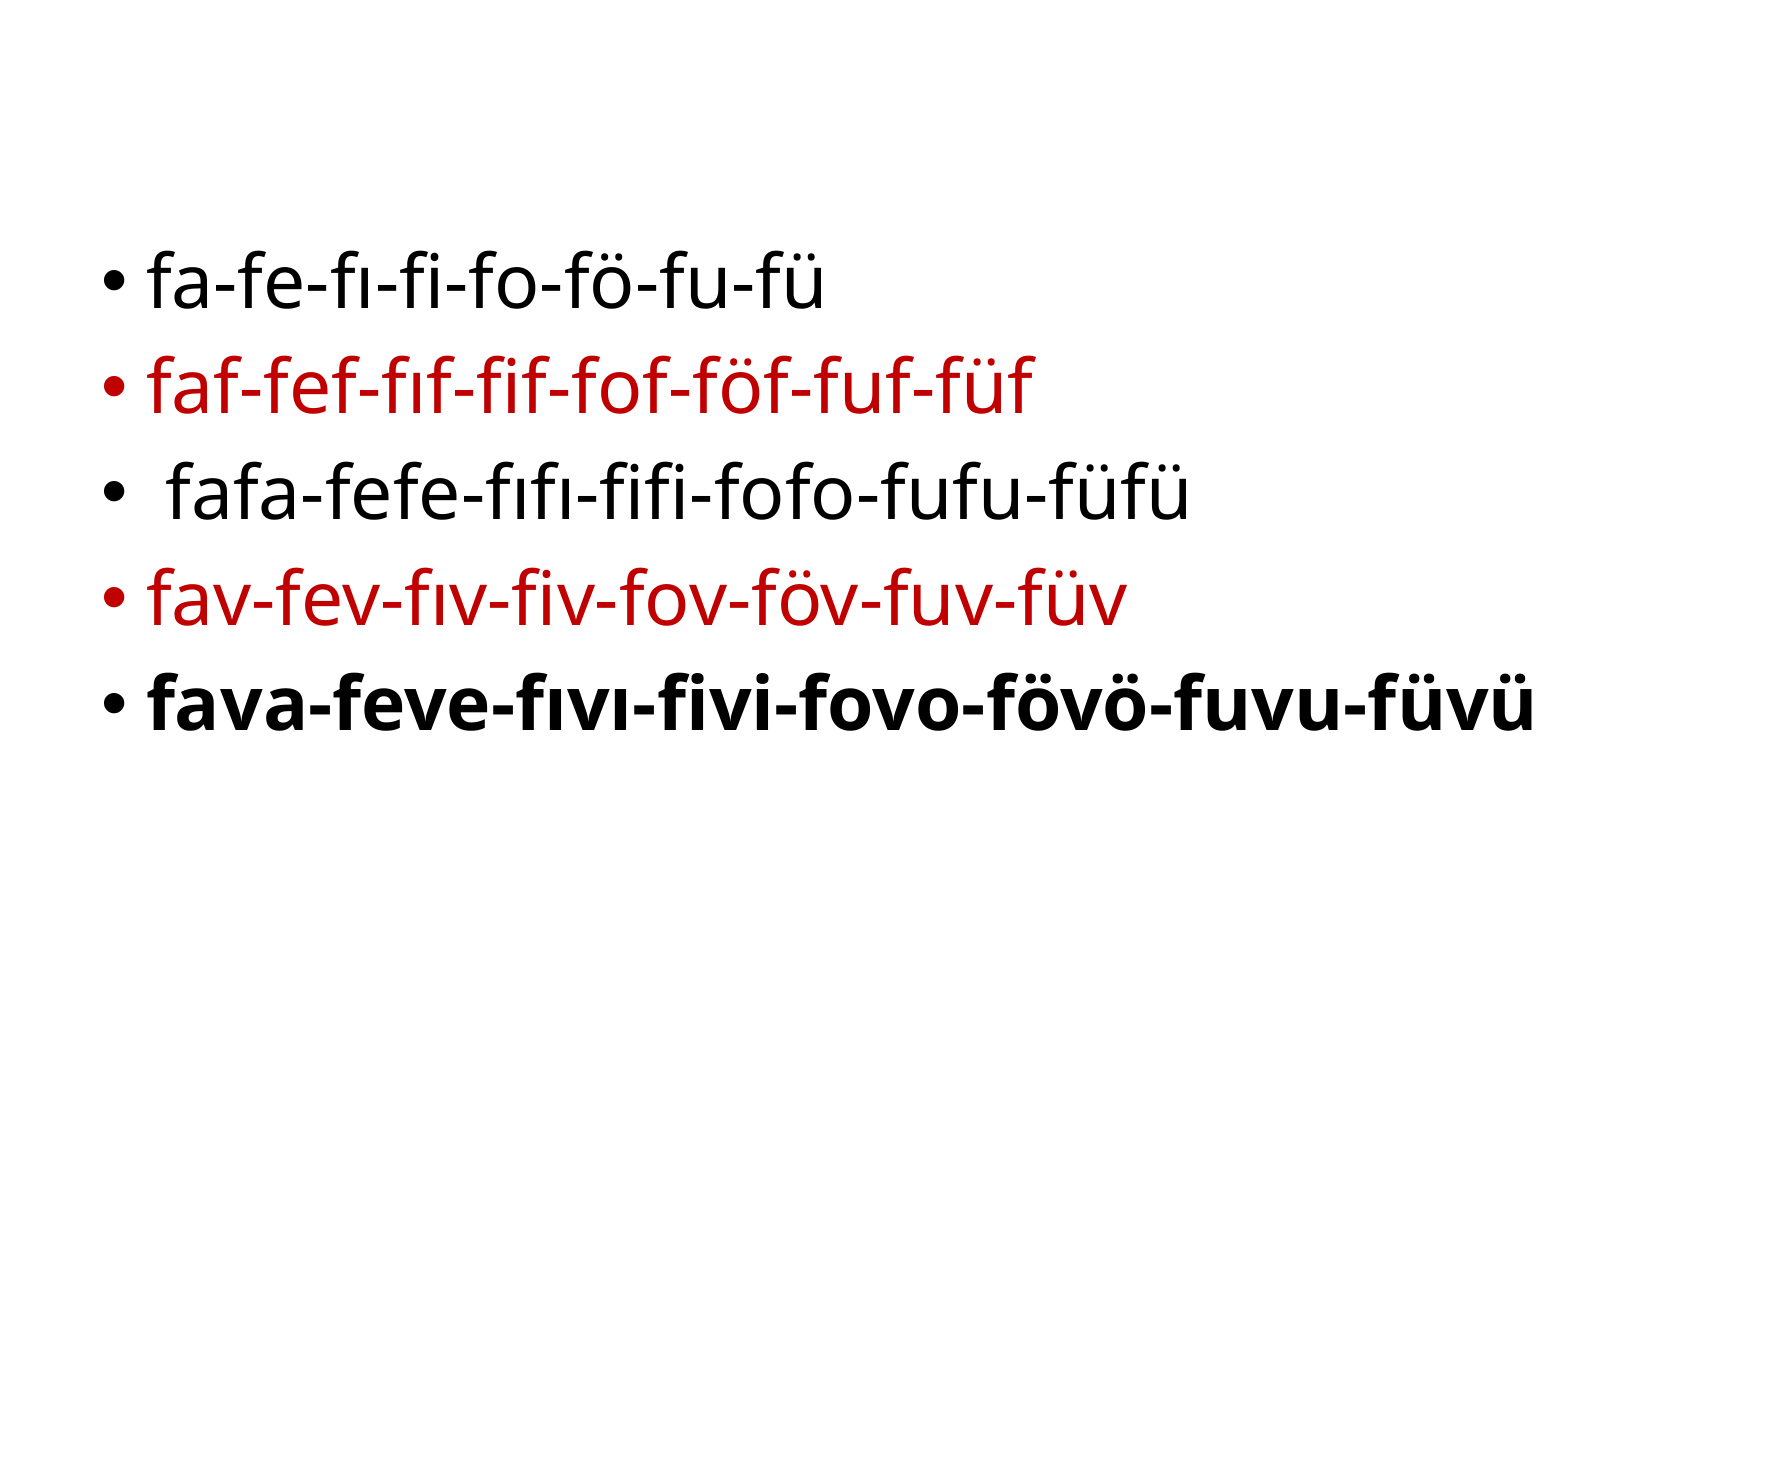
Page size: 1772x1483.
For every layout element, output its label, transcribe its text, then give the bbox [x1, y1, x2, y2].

list fa-fe-fı-fi-fo-fö-fu-fü faf-fef-fıf-fif-fof-föf-fuf-füf fafa-fefe-fıfı-fifi-fofo-fufu-füfü fav-fev-fıv-fiv-fov-föv-fuv-füv fava-feve-fıvı-fivi-fovo-fövö-fuvu-füvü [86, 236, 1679, 1253]
